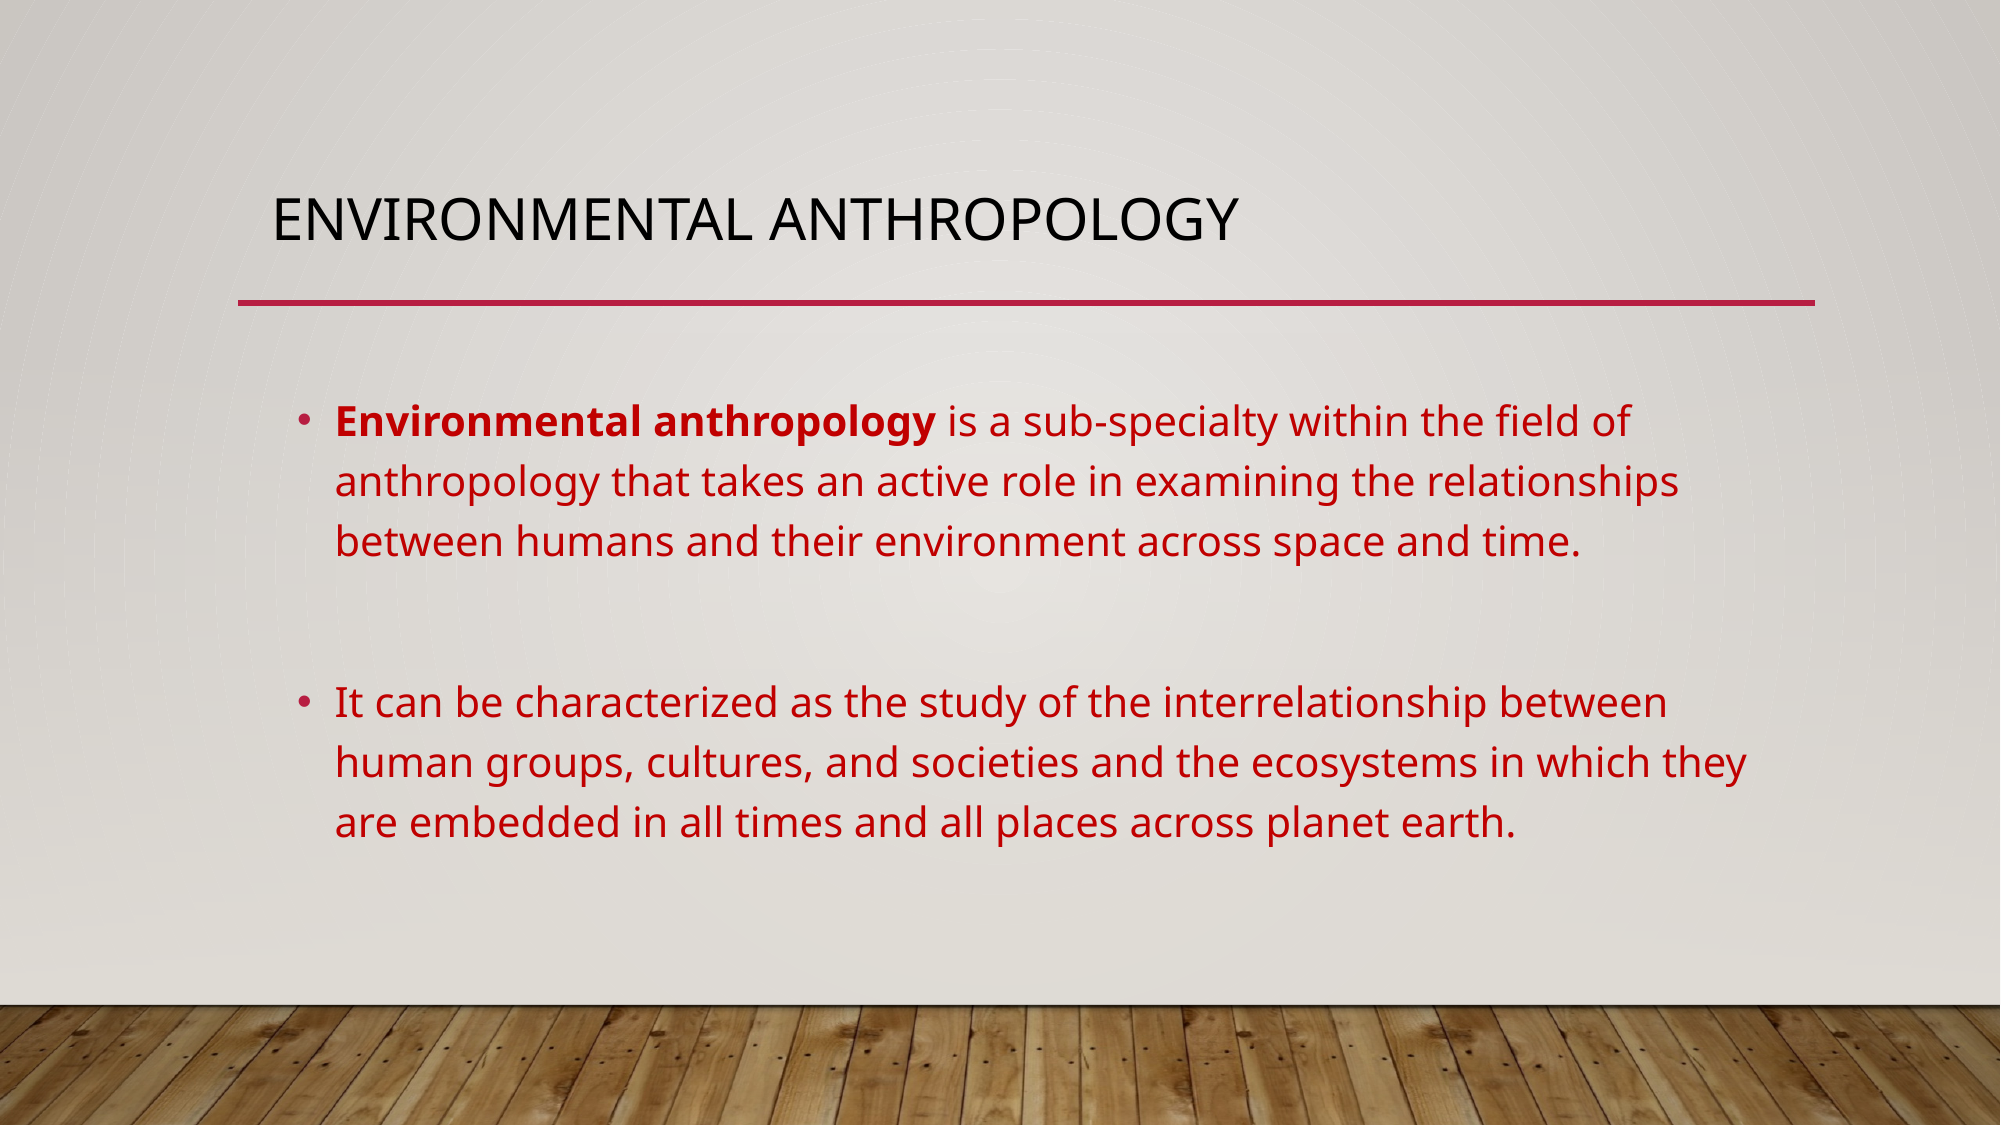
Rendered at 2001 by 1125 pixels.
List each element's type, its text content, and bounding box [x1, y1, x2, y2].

picture [0, 1005, 2000, 1125]
list Environmental anthropology is a sub-specialty within the field of anthropology that takes an active role in examining the relationships between humans and their environment across space and time. It can be characterized as the study of the interrelationship between human groups, cultures, and societies and the ecosystems in which they are embedded in all times and all places across planet earth. [282, 377, 1766, 943]
title Environmental anthropology [256, 182, 1814, 305]
